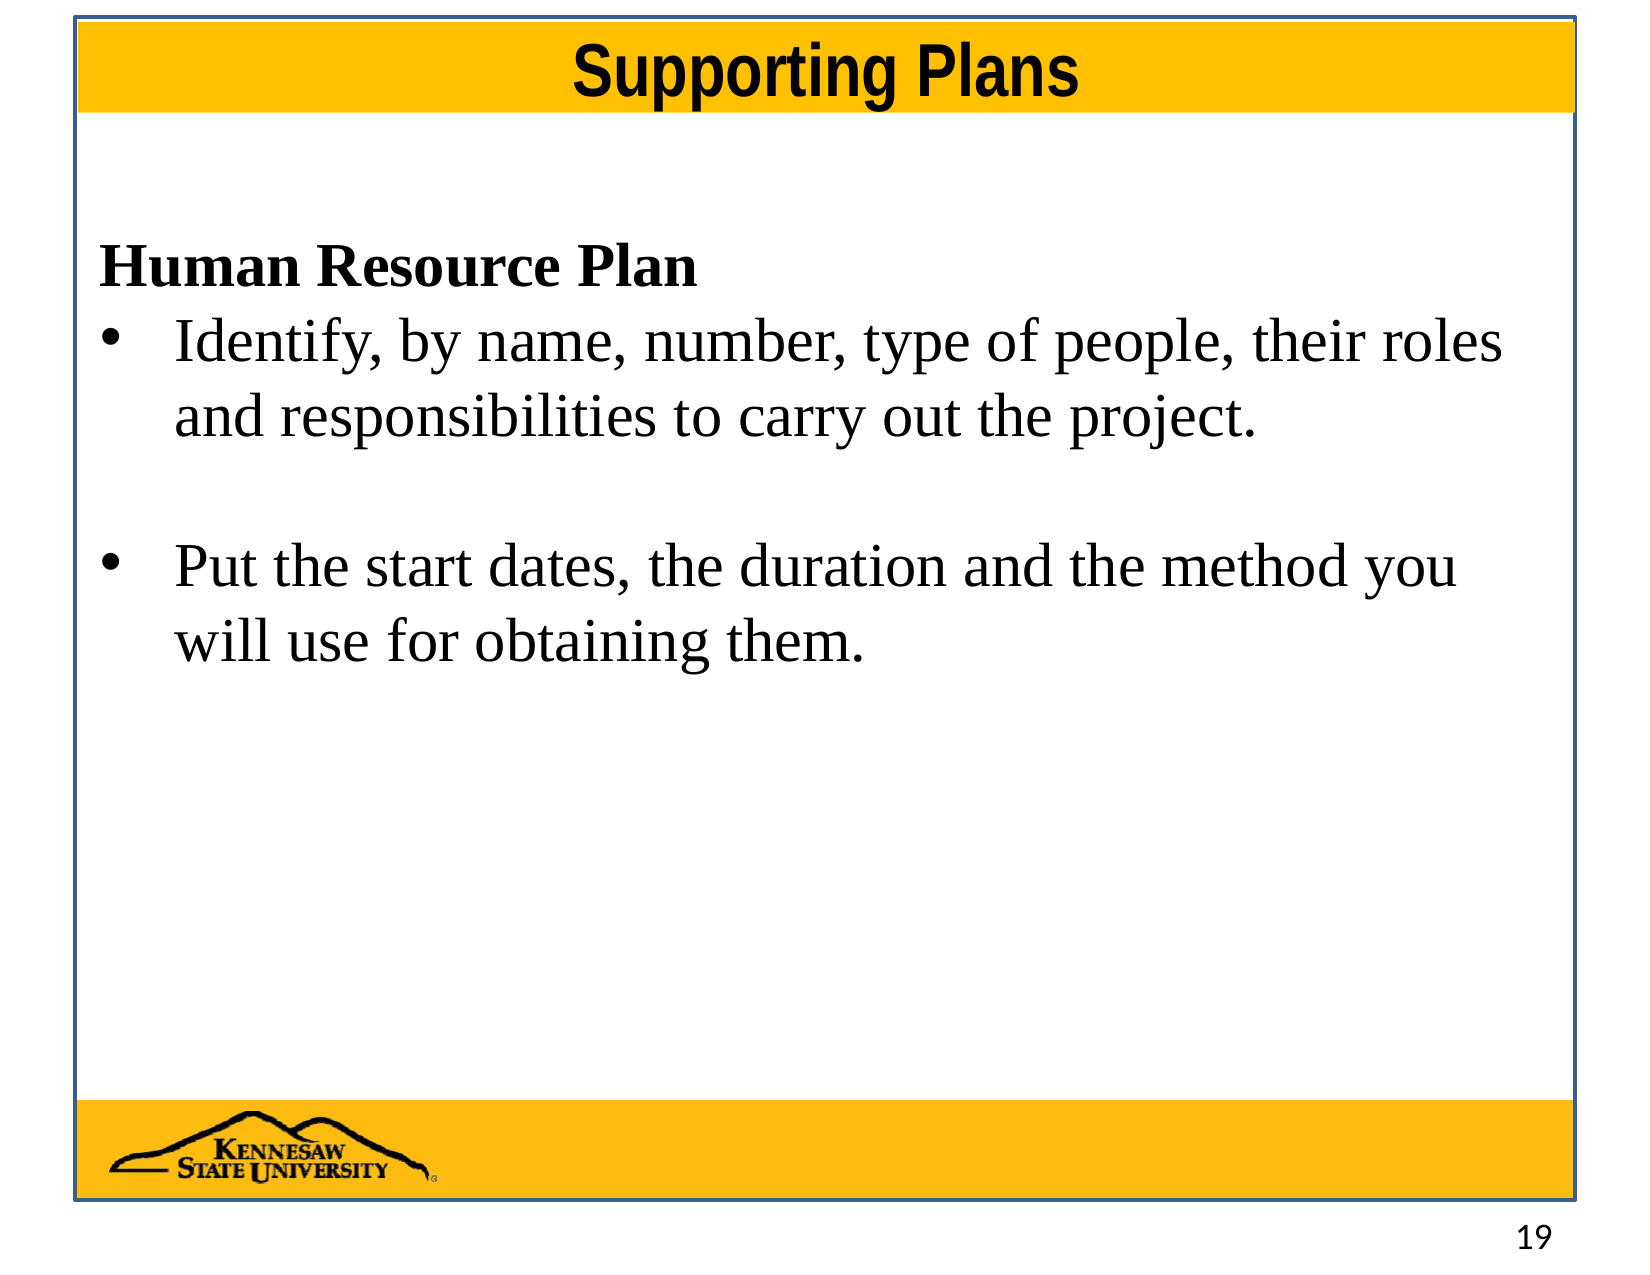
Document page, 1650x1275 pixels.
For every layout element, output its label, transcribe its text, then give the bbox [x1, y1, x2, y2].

title Supporting Plans [77, 21, 1575, 113]
picture [108, 1111, 437, 1184]
list Human Resource Plan Identify, by name, number, type of people, their roles and responsibilities to carry out the project. Put the start dates, the duration and the method you will use for obtaining them. [99, 223, 1550, 1032]
